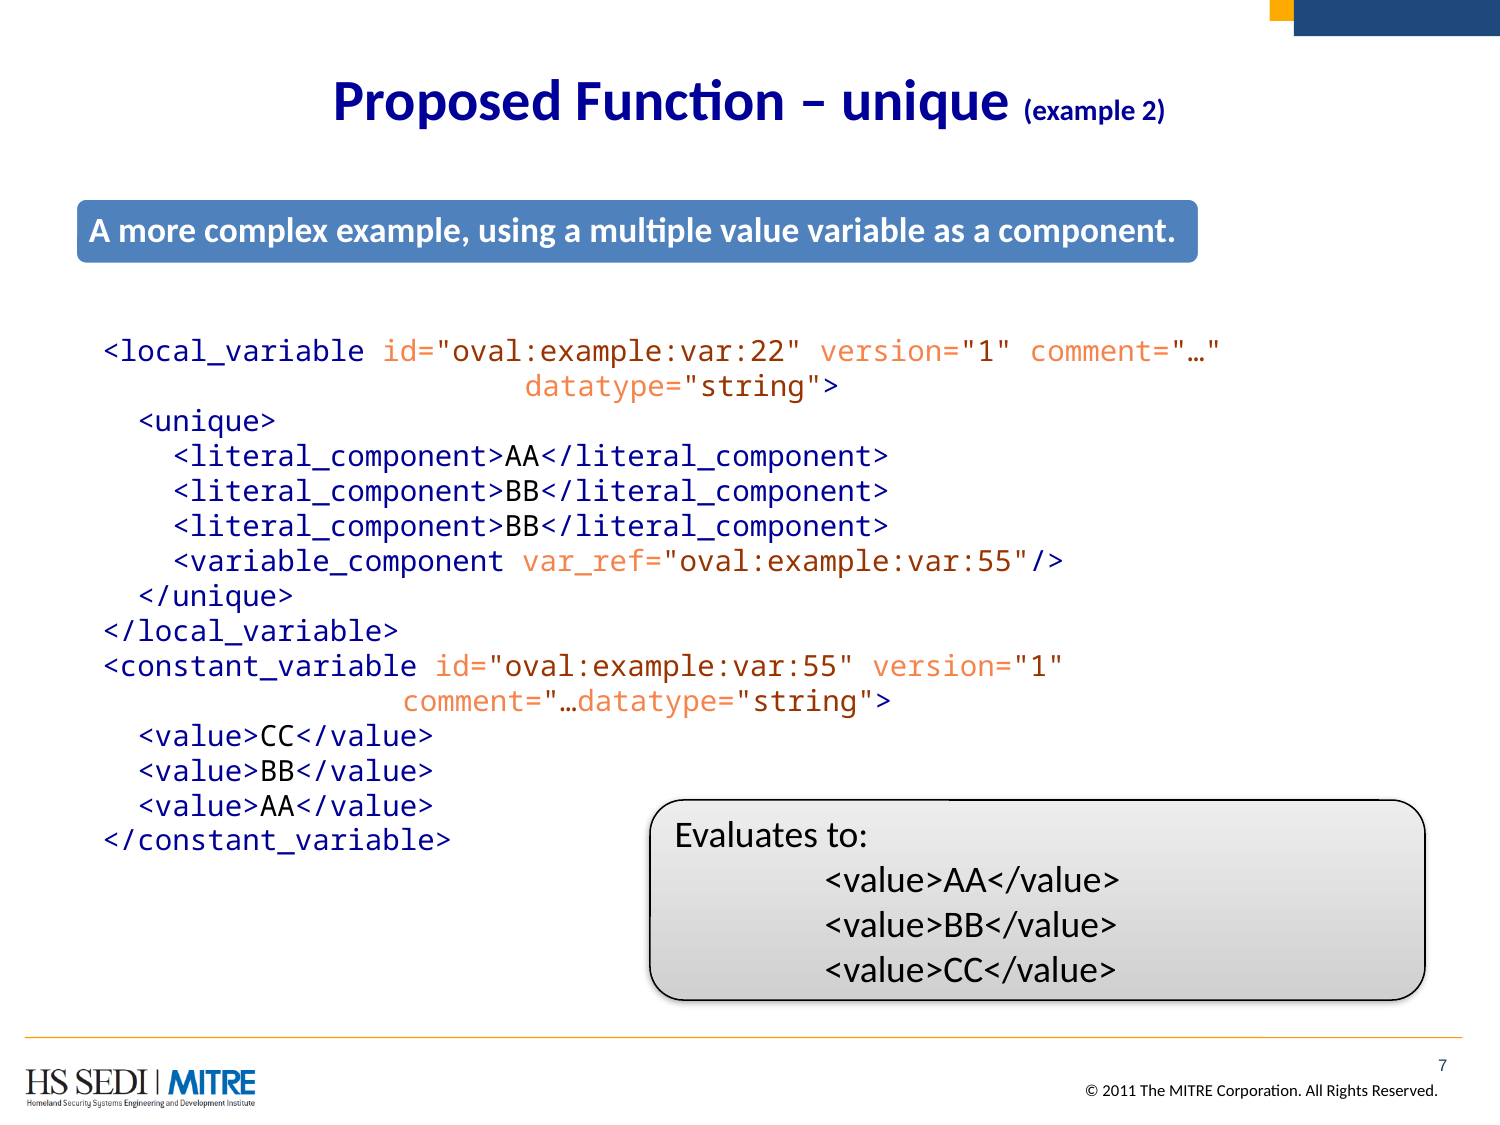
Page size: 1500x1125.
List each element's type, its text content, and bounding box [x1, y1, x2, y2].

text_box Evaluates to: <value>AA</value> <value>BB</value> <value>CC</value> [649, 799, 1426, 1001]
picture [20, 1058, 271, 1122]
title Proposed Function – unique (example 2) [43, 62, 1457, 151]
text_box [74, 174, 1201, 288]
text_box <local_variable id="oval:example:var:22" version="1" comment="…" datatype="string"> <unique> <literal_component>AA</literal_component> <literal_component>BB</literal_component> <literal_component>BB</literal_component> <variable_component var_ref="oval:example:var:55"/> </unique> </local_variable> <constant_variable id="oval:example:var:55" version="1" comment="…datatype="string"> <value>CC</value> <value>BB</value> <value>AA</value> </constant_variable> [87, 324, 1450, 865]
slide_number 7 [1374, 1049, 1463, 1076]
